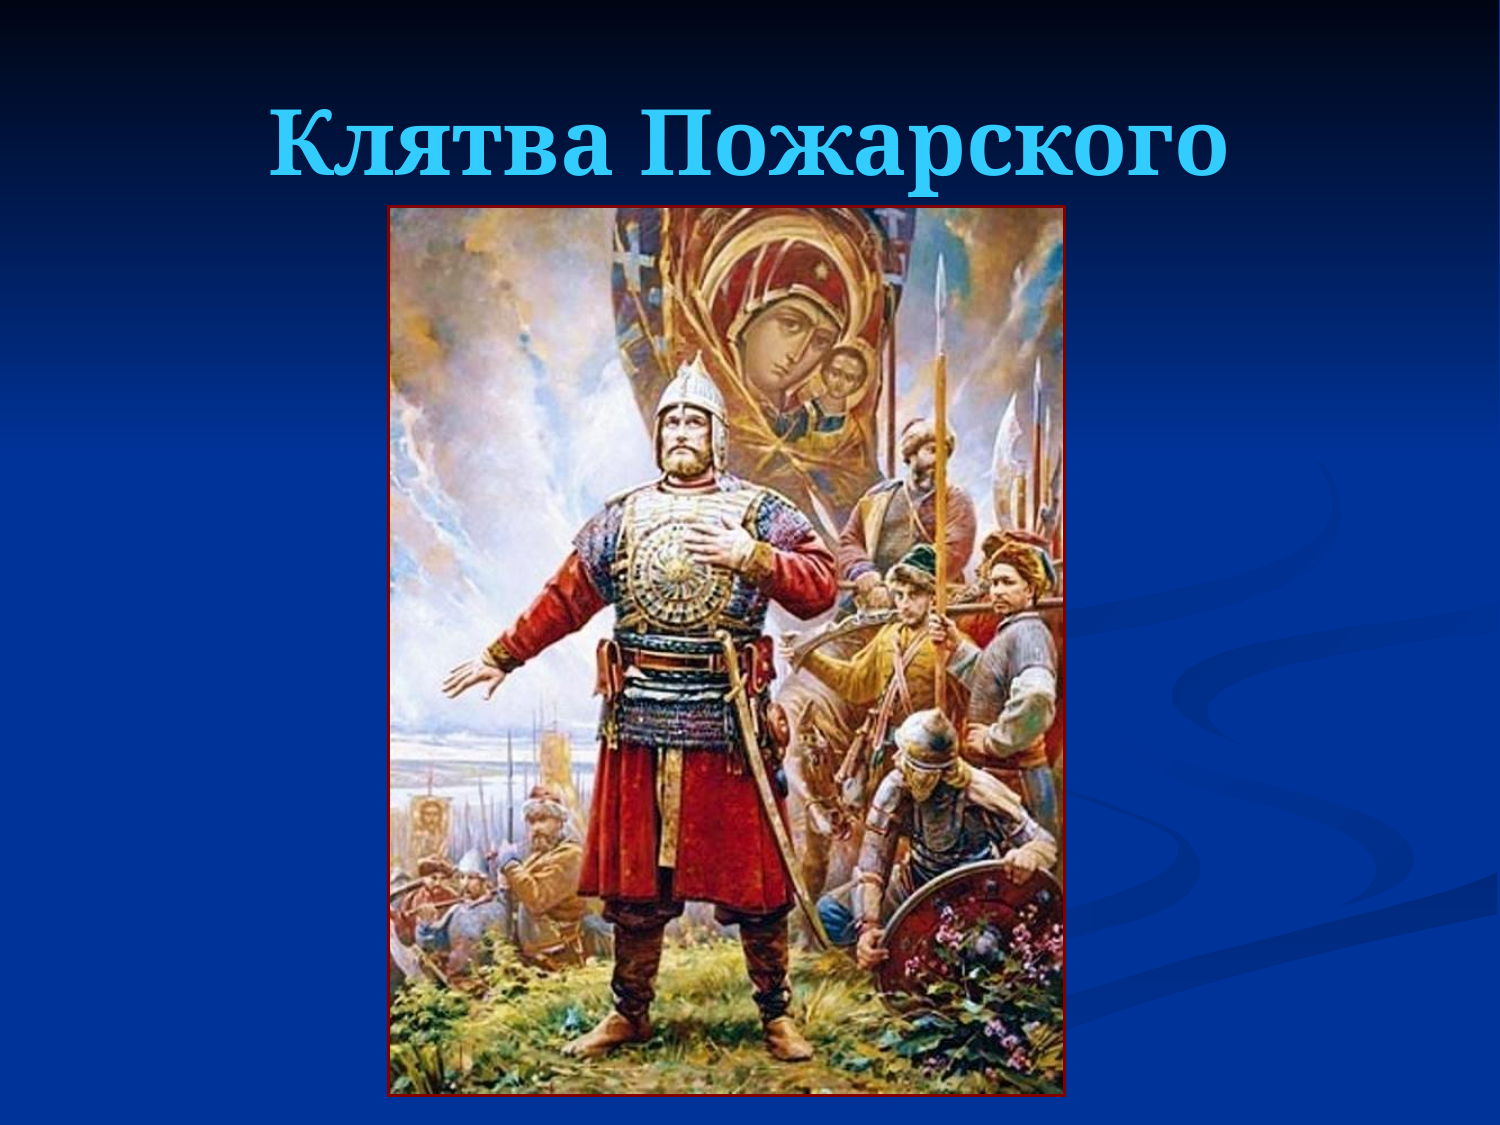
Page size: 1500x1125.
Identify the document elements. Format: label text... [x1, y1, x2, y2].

picture [389, 207, 1064, 1095]
title Клятва Пожарского [74, 44, 1426, 233]
